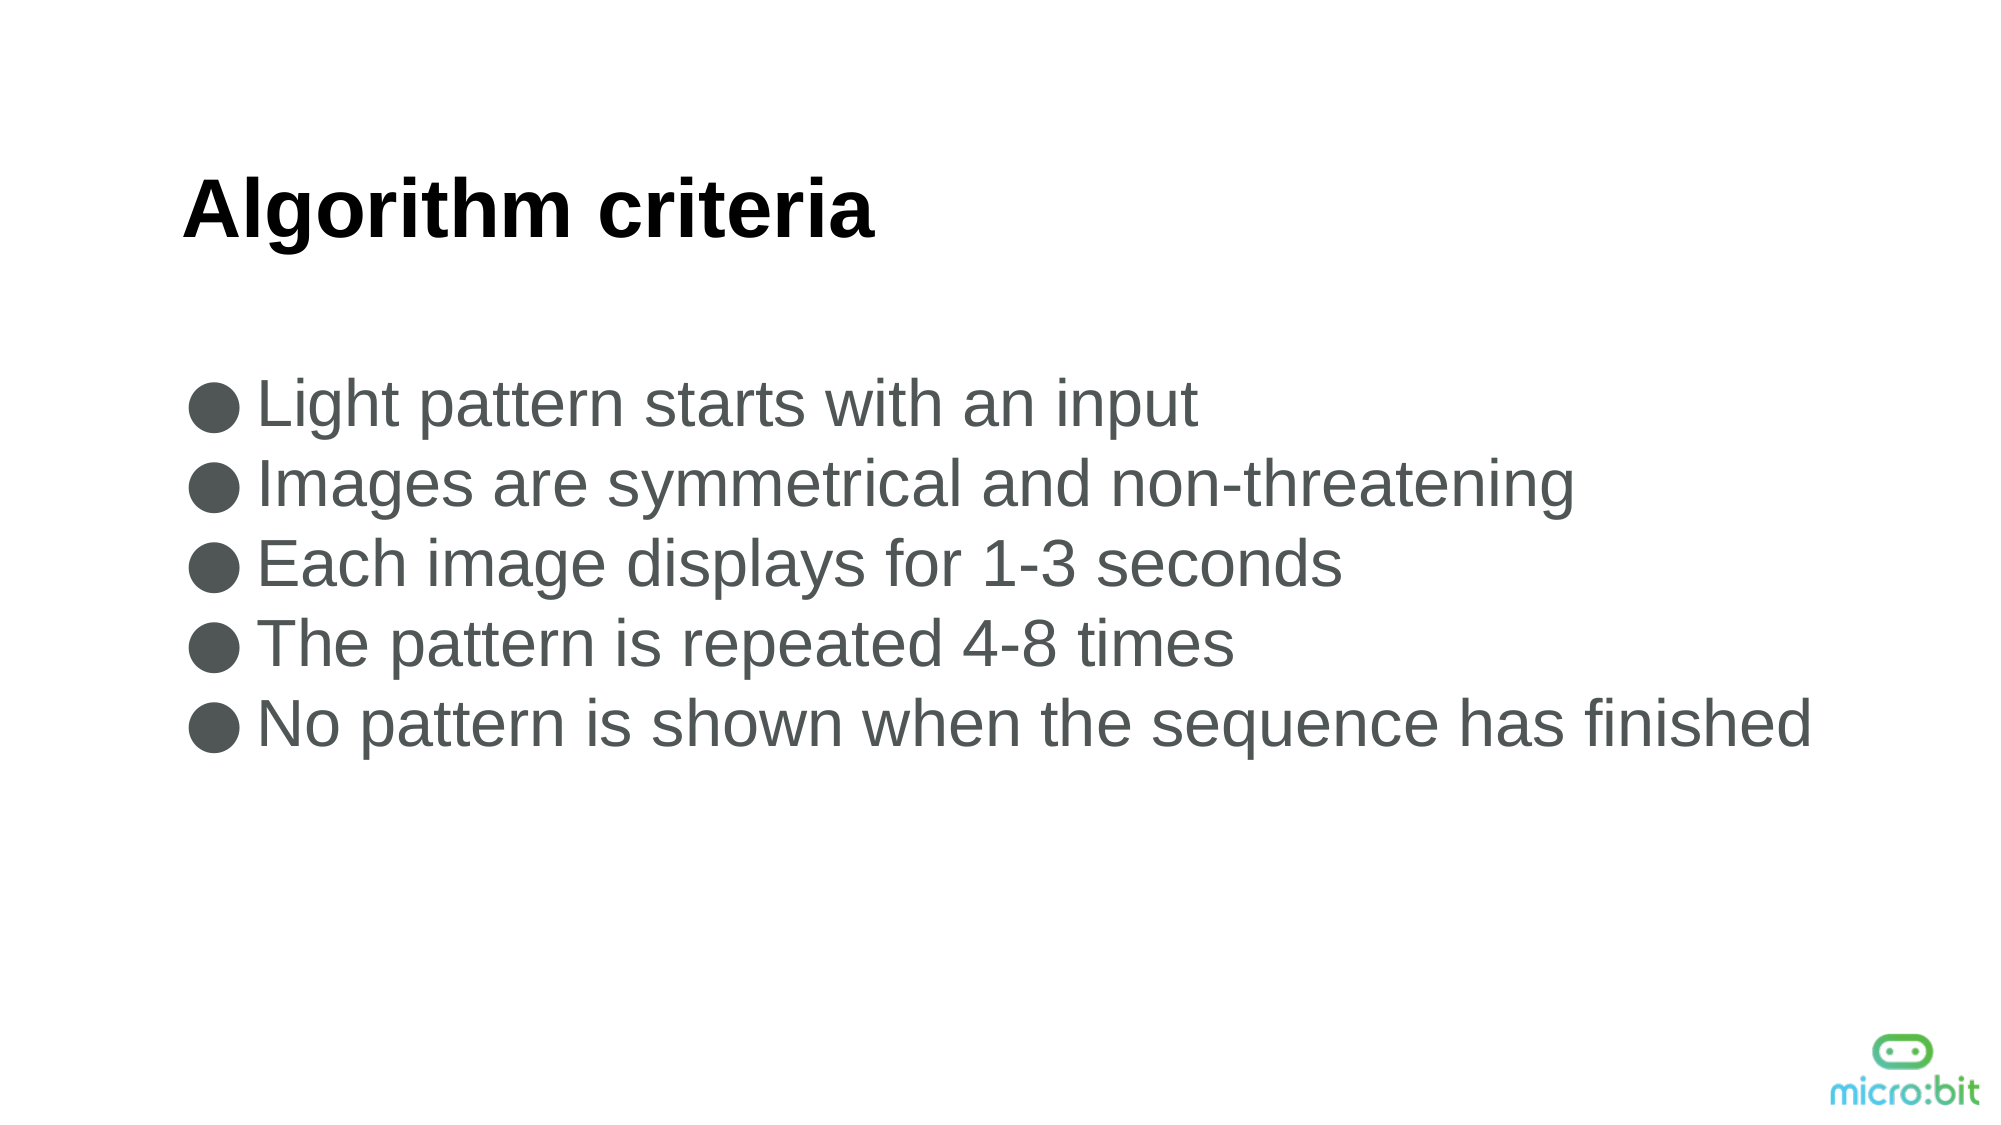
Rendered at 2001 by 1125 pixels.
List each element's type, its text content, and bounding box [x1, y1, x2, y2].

picture [1830, 1029, 1980, 1106]
text_box Algorithm criteria Light pattern starts with an input Images are symmetrical and non-threatening Each image displays for 1-3 seconds The pattern is repeated 4-8 times No pattern is shown when the sequence has finished [166, 60, 1918, 884]
